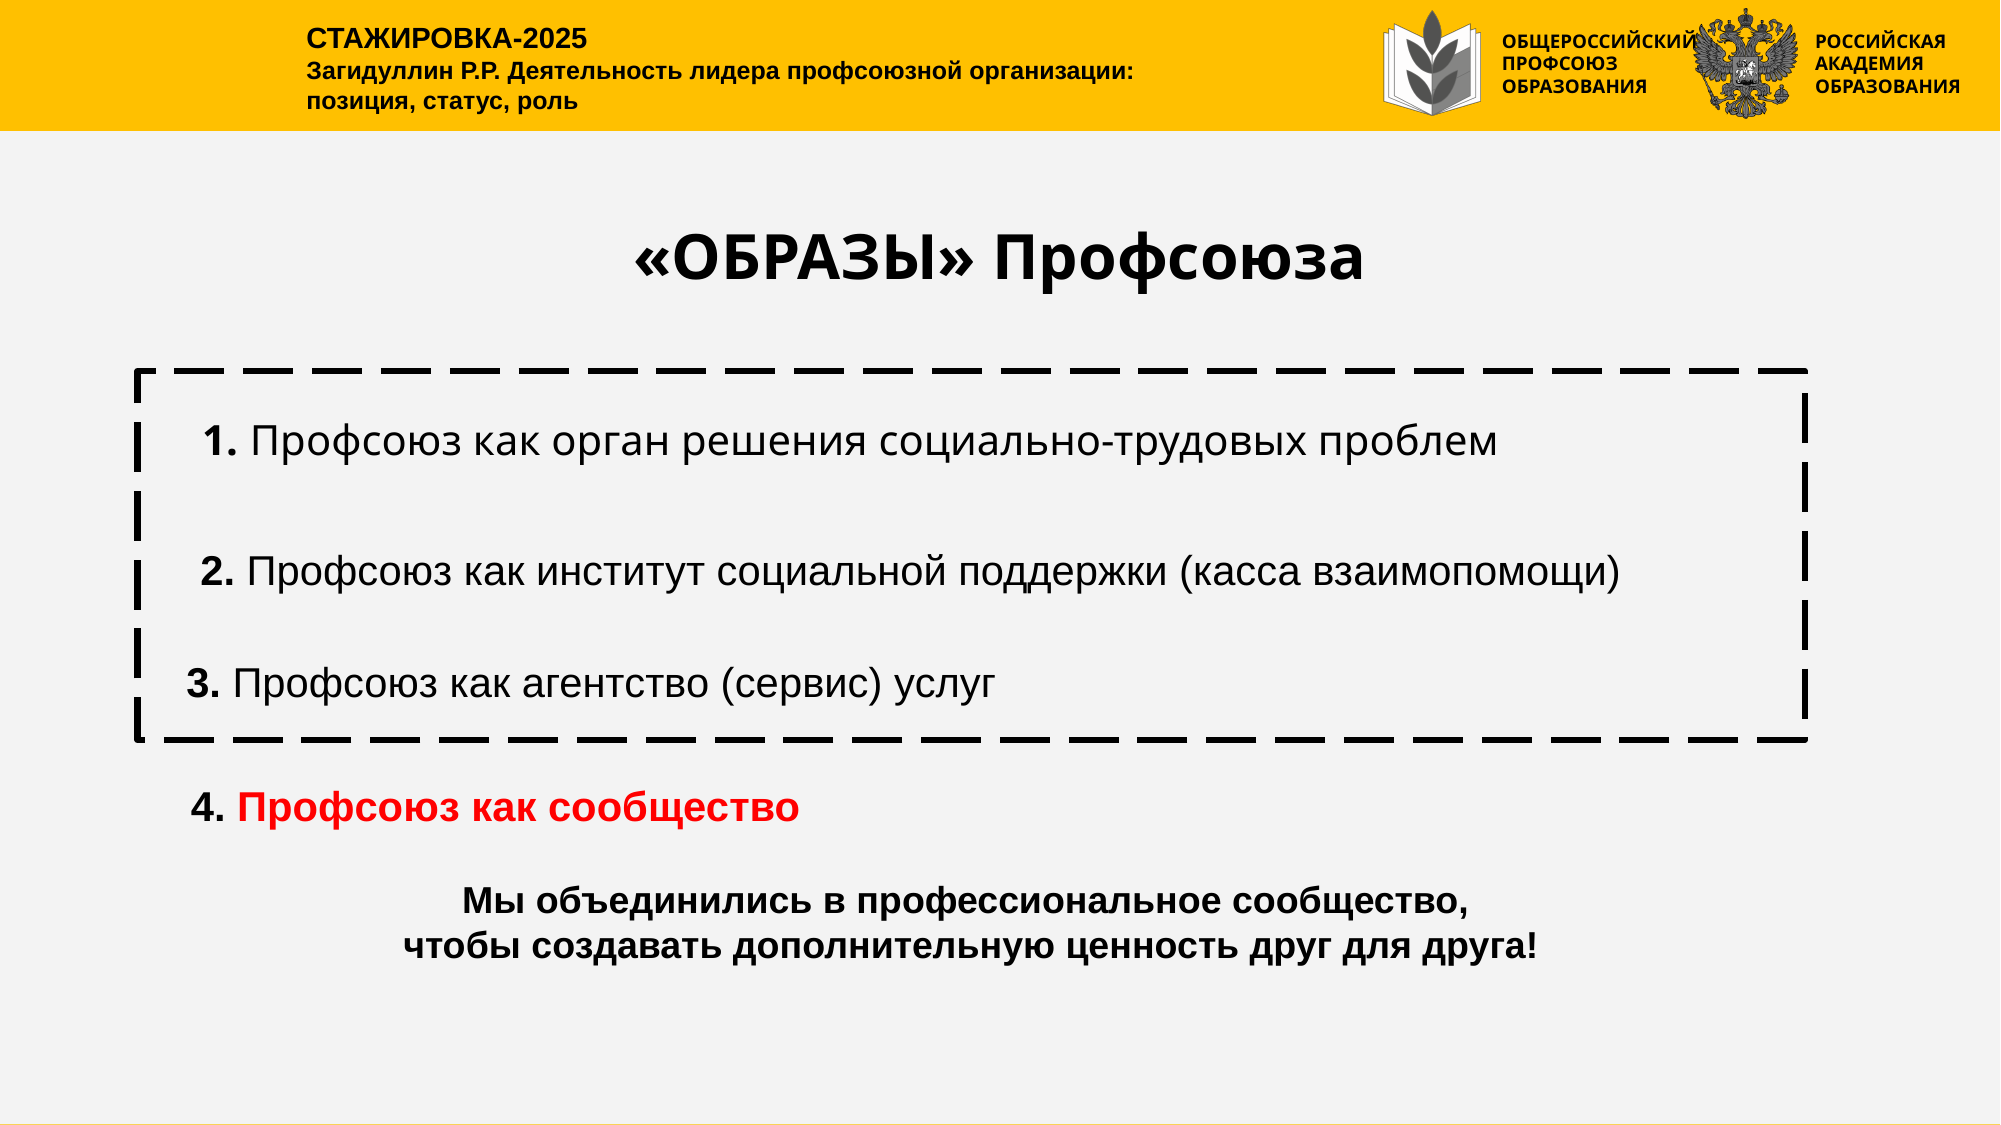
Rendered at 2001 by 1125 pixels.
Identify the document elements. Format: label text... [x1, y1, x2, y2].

title «ОБРАЗЫ» Профсоюза [166, 205, 1834, 331]
text_box Мы объединились в профессиональное сообщество, чтобы создавать дополнительную ценность друг для друга! [137, 868, 1805, 974]
text_box [135, 369, 1807, 742]
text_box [291, 8, 1990, 124]
text_box 4. Профсоюз как сообщество [170, 769, 1781, 840]
